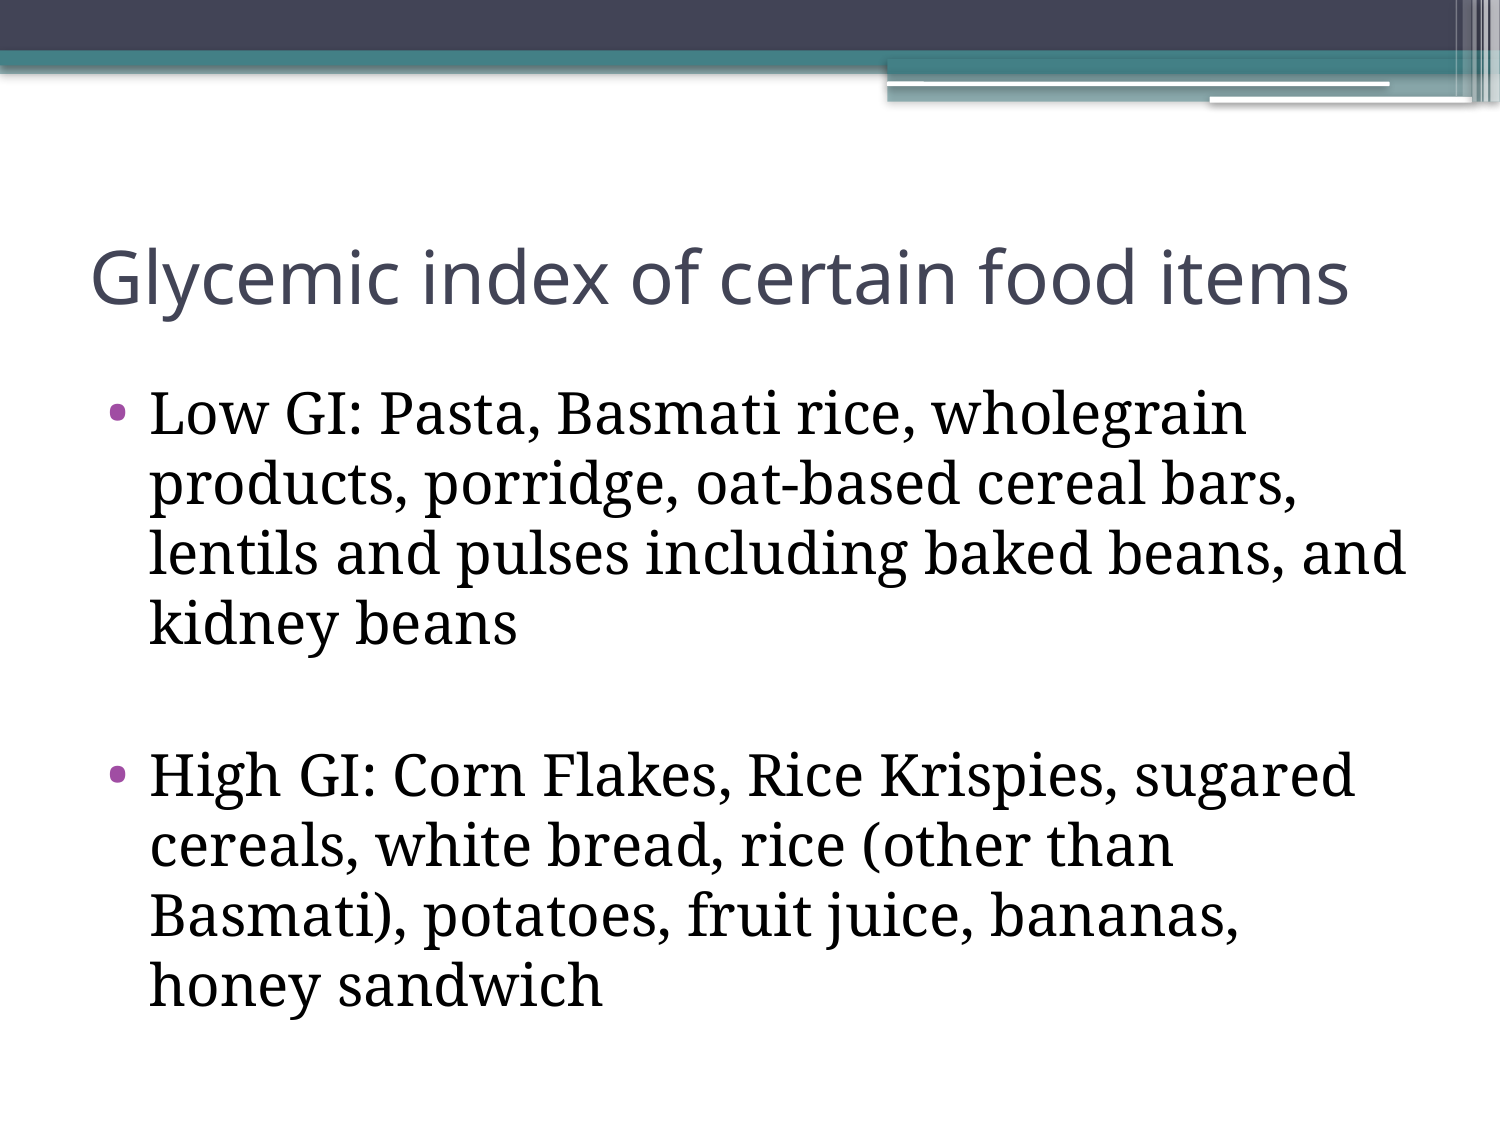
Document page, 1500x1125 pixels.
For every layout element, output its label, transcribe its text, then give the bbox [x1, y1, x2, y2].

list Low GI: Pasta, Basmati rice, wholegrain products, porridge, oat-based cereal bars, lentils and pulses including baked beans, and kidney beans High GI: Corn Flakes, Rice Krispies, sugared cereals, white bread, rice (other than Basmati), potatoes, fruit juice, bananas, honey sandwich [75, 368, 1425, 1079]
title Glycemic index of certain food items [75, 187, 1425, 363]
